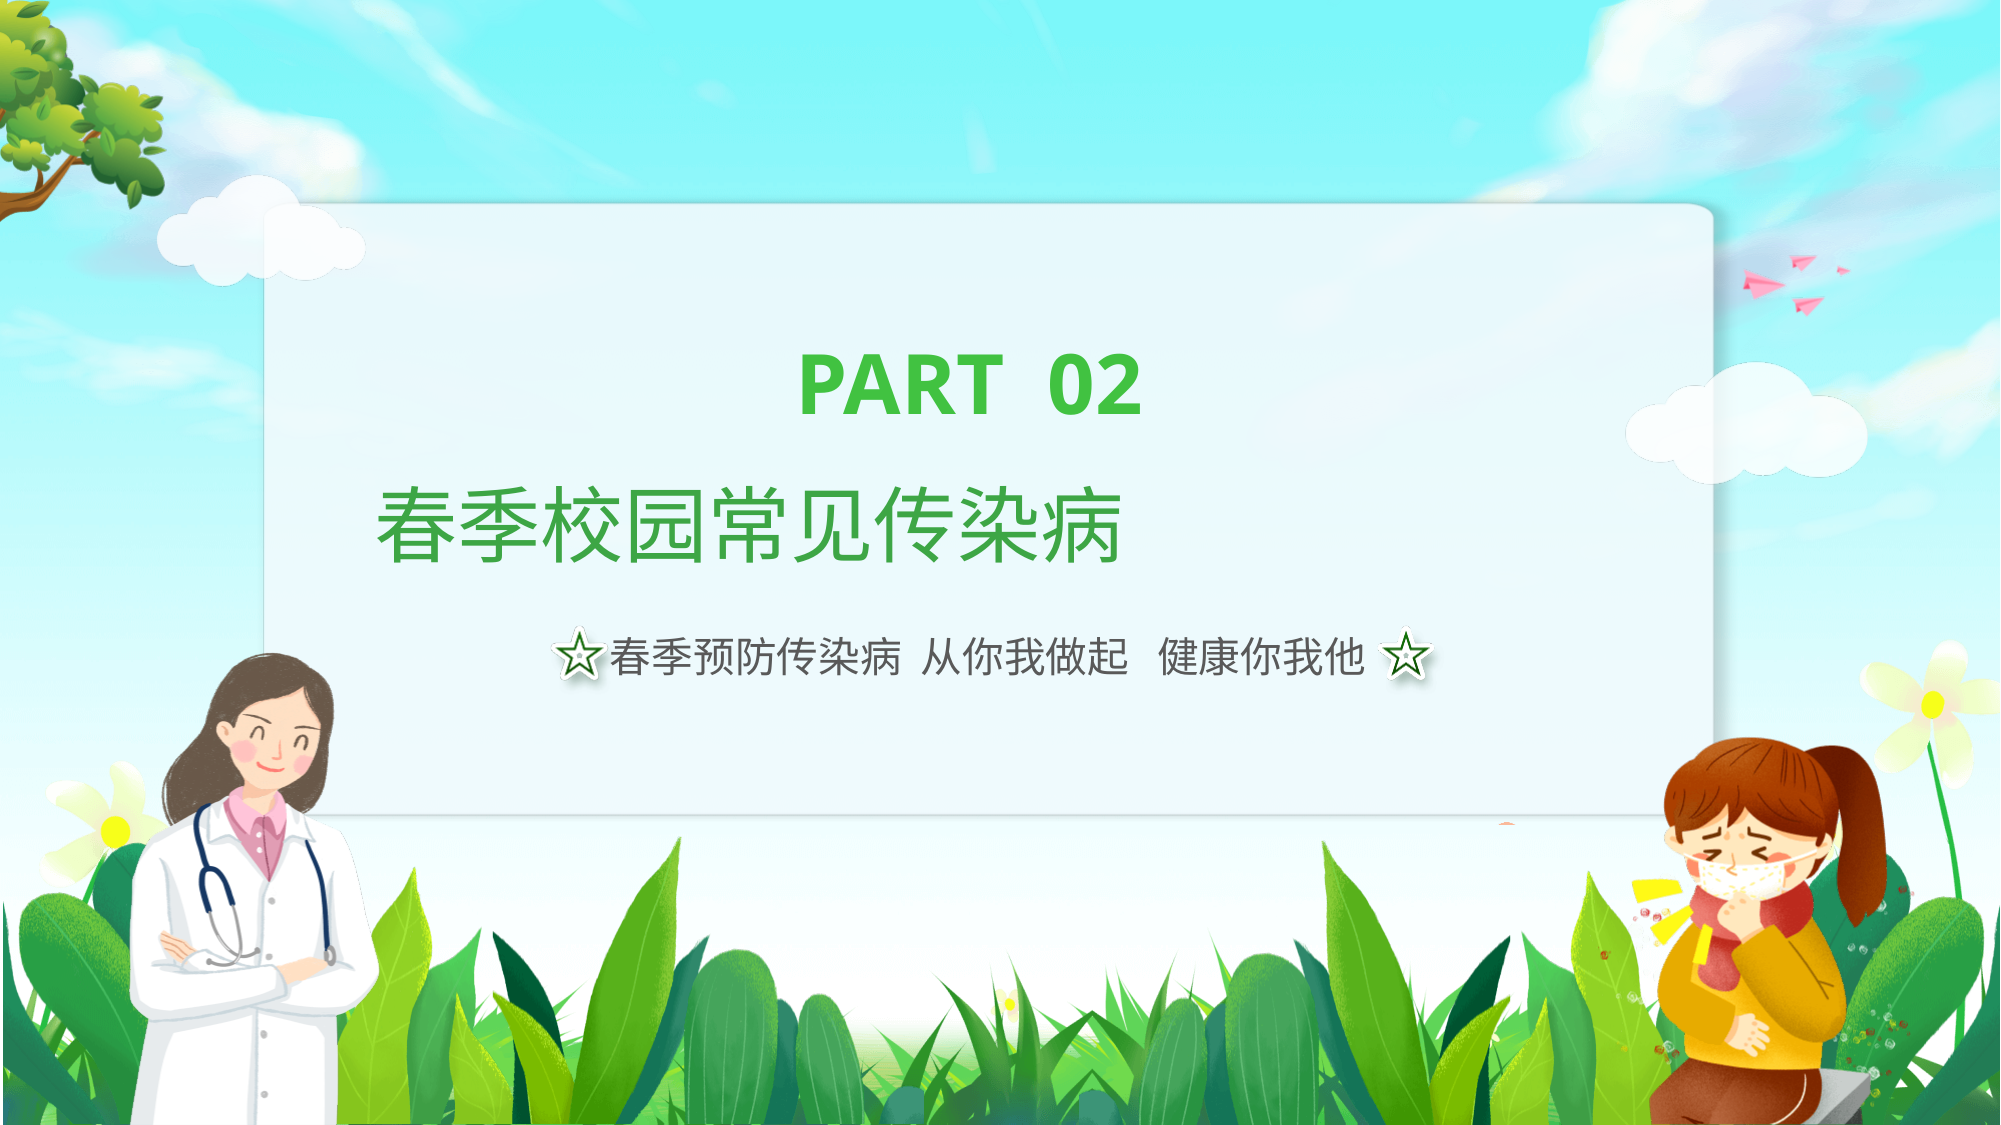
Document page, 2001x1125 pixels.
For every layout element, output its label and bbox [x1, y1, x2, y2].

picture [0, 0, 2001, 1125]
text_box [508, 577, 1468, 729]
